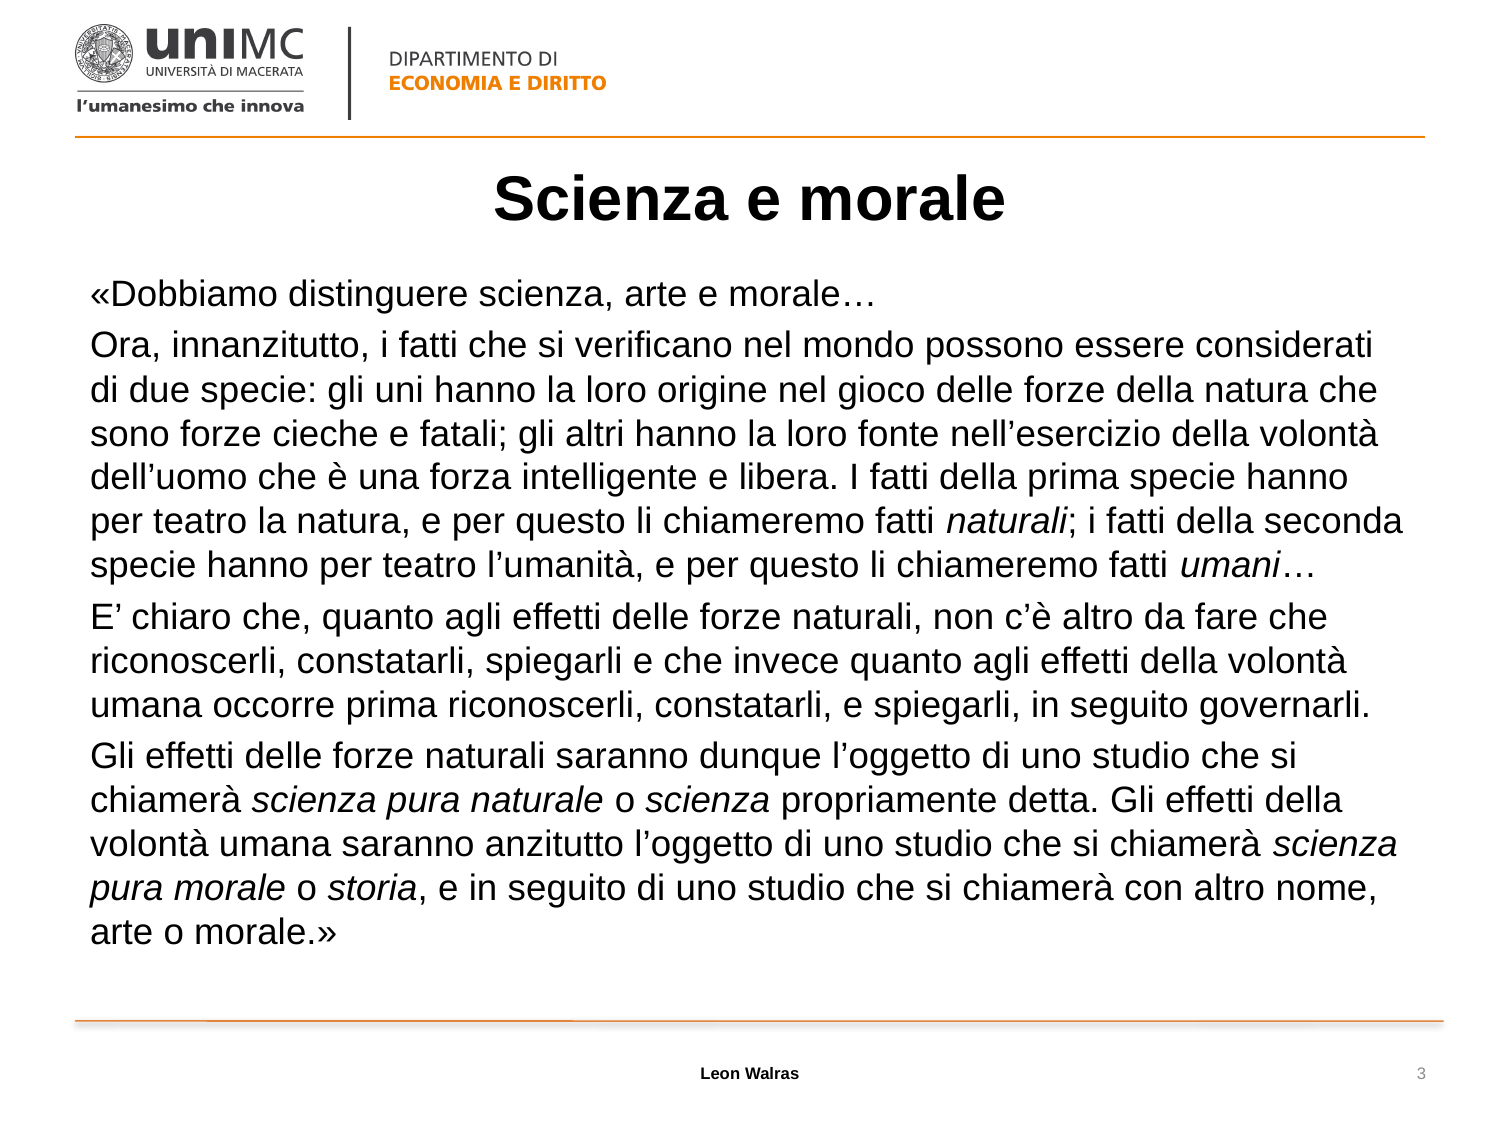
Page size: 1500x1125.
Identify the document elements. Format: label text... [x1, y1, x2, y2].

list «Dobbiamo distinguere scienza, arte e morale… Ora, innanzitutto, i fatti che si verificano nel mondo possono essere considerati di due specie: gli uni hanno la loro origine nel gioco delle forze della natura che sono forze cieche e fatali; gli altri hanno la loro fonte nell’esercizio della volontà dell’uomo che è una forza intelligente e libera. I fatti della prima specie hanno per teatro la natura, e per questo li chiameremo fatti naturali; i fatti della seconda specie hanno per teatro l’umanità, e per questo li chiameremo fatti umani… E’ chiaro che, quanto agli effetti delle forze naturali, non c’è altro da fare che riconoscerli, constatarli, spiegarli e che invece quanto agli effetti della volontà umana occorre prima riconoscerli, constatarli, e spiegarli, in seguito governarli. Gli effetti delle forze naturali saranno dunque l’oggetto di uno studio che si chiamerà scienza pura naturale o scienza propriamente detta. Gli effetti della volontà umana saranno anzitutto l’oggetto di uno studio che si chiamerà scienza pura morale o storia, e in seguito di uno studio che si chiamerà con altro nome, arte o morale.» [75, 262, 1425, 1005]
slide_number 3 [1091, 1042, 1442, 1103]
picture [75, 24, 1425, 138]
title Scienza e morale [75, 149, 1425, 241]
footer Leon Walras [512, 1042, 988, 1103]
